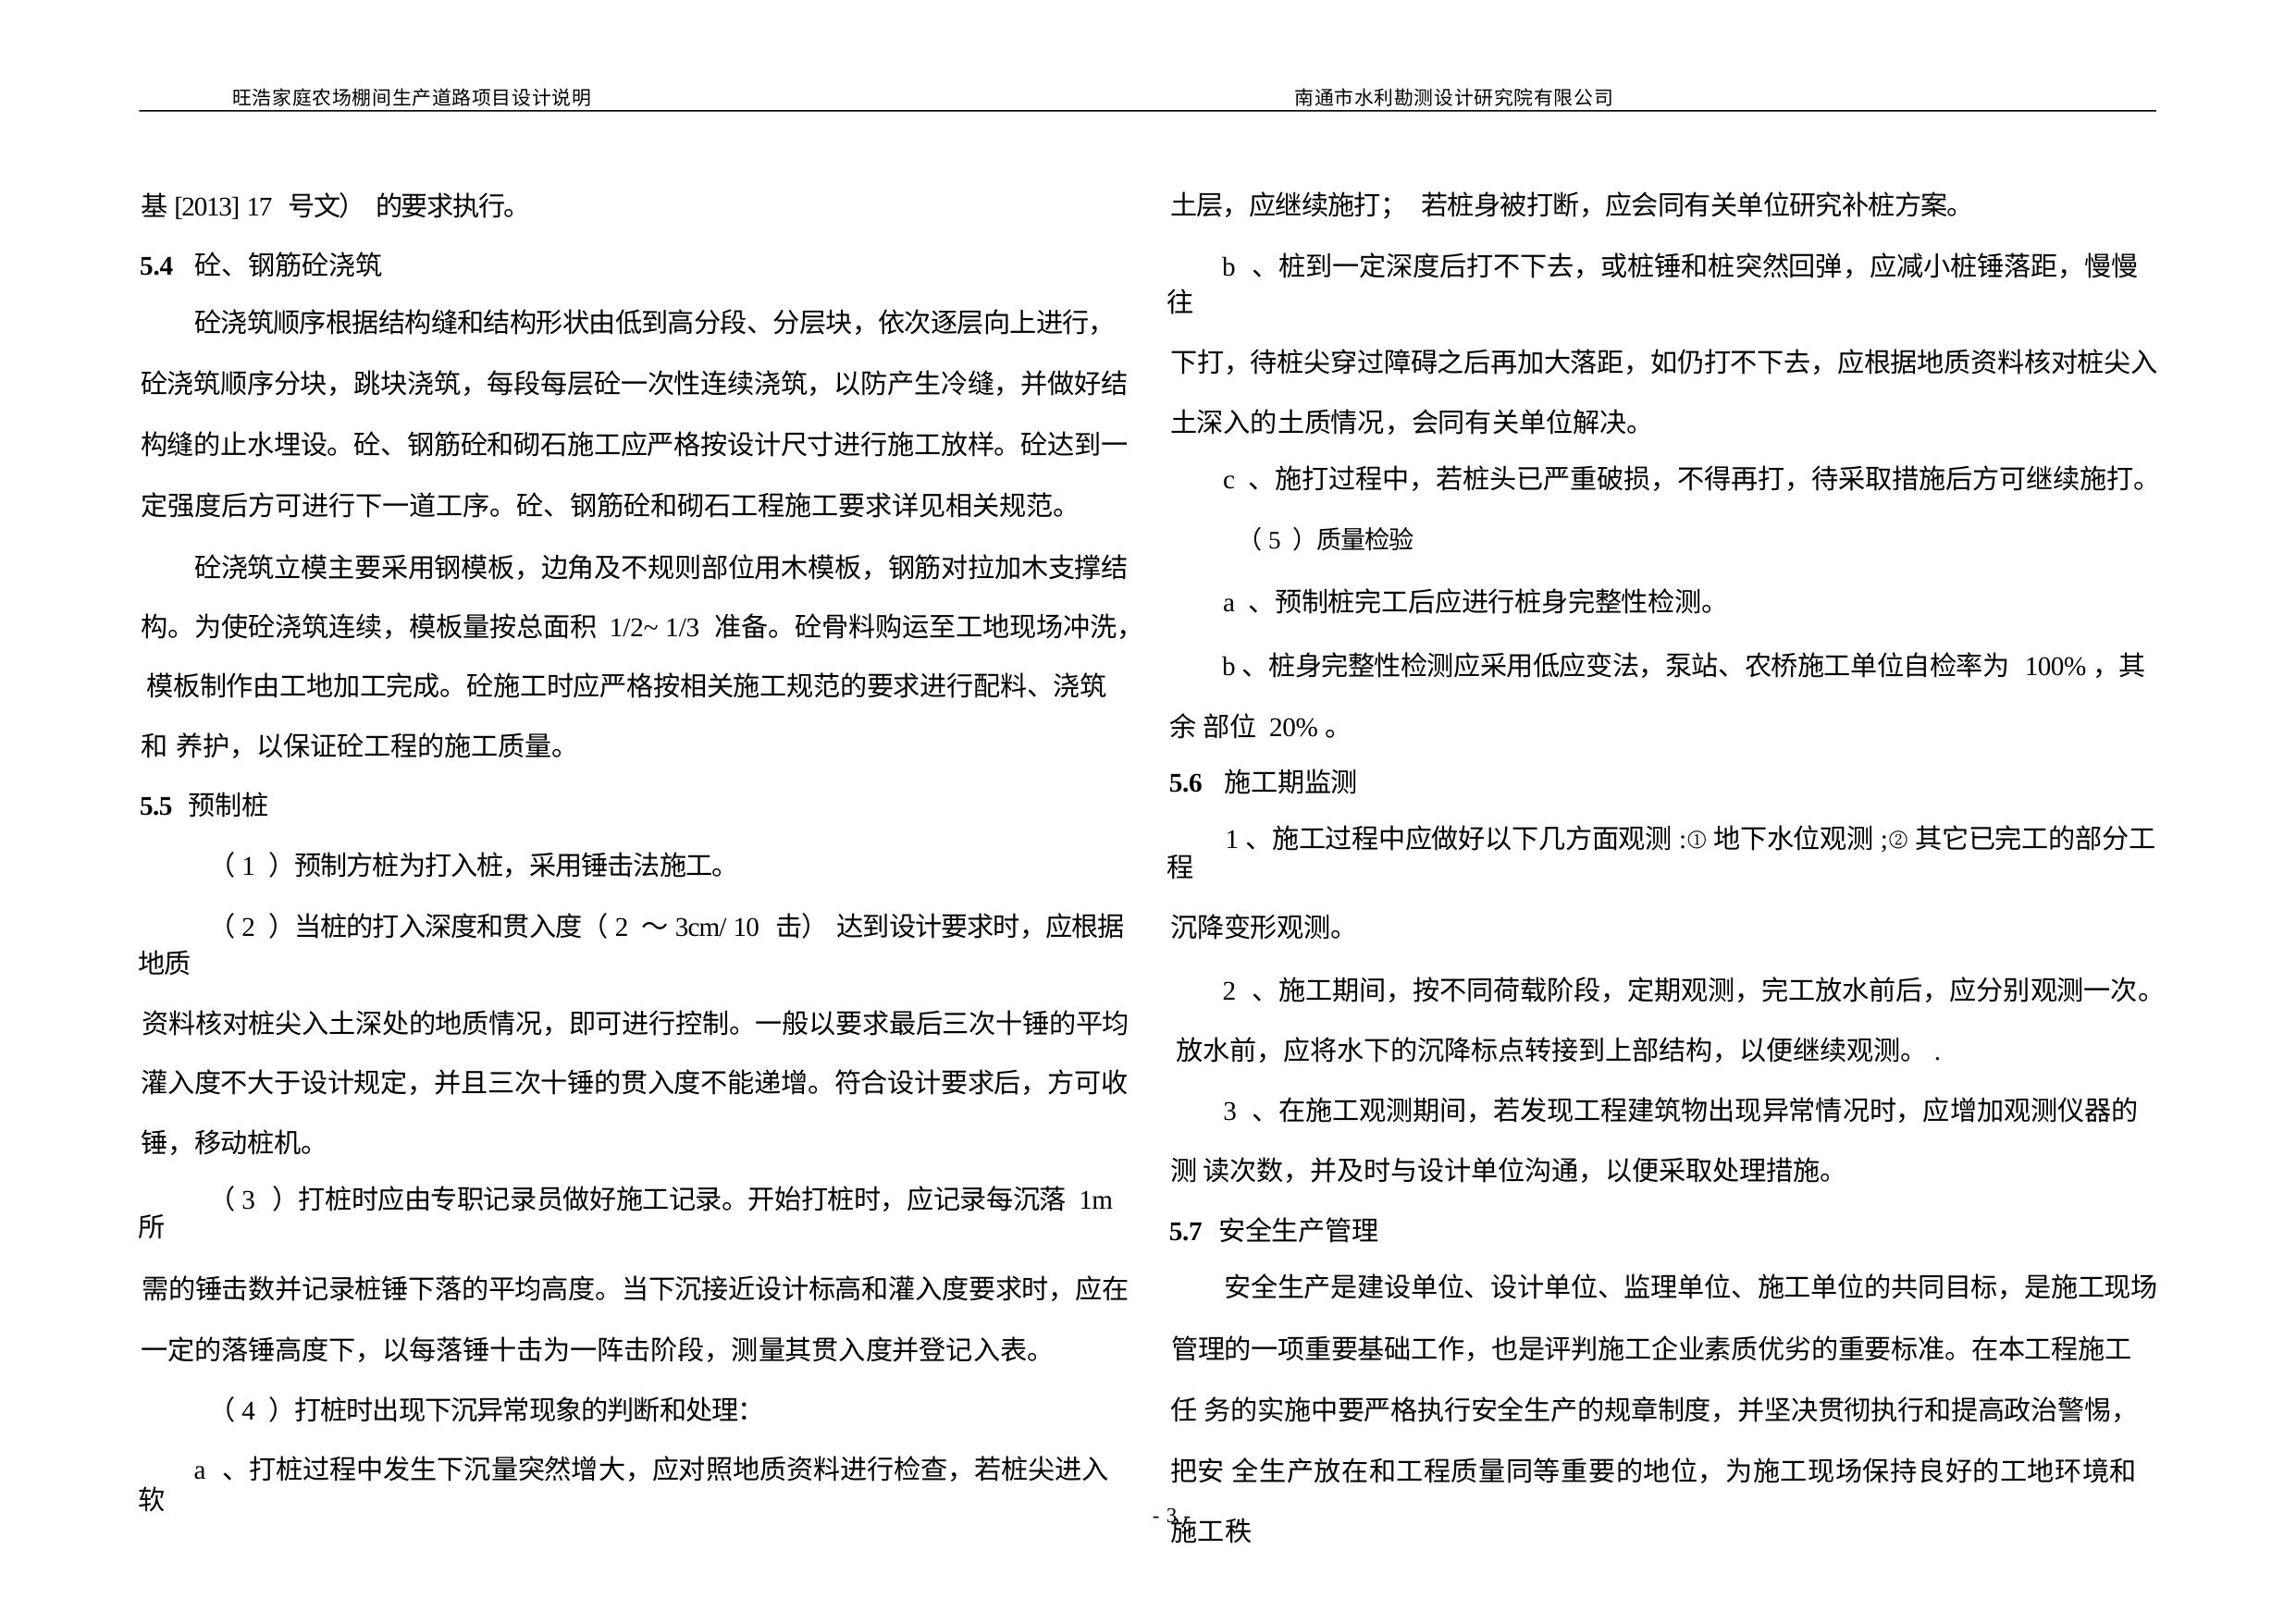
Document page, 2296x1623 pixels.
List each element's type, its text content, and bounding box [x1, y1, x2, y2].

text_box 土层，应继续施打； 若桩身被打断，应会同有关单位研究补桩方案。 b 、桩到一定深度后打不下去，或桩锤和桩突然回弹，应减小桩锤落距，慢慢往 下打，待桩尖穿过障碍之后再加大落距，如仍打不下去，应根据地质资料核对桩尖入 土深入的土质情况，会同有关单位解决。 c 、施打过程中，若桩头已严重破损，不得再打，待采取措施后方可继续施打。 （5 ）质量检验 a 、预制桩完工后应进行桩身完整性检测。 b、桩身完整性检测应采用低应变法，泵站、农桥施工单位自检率为 100%，其余 部位 20%。 5.6 施工期监测 1、施工过程中应做好以下几方面观测:①地下水位观测;②其它已完工的部分工程 沉降变形观测。 2 、施工期间，按不同荷载阶段，定期观测，完工放水前后，应分别观测一次。 放水前，应将水下的沉降标点转接到上部结构，以便继续观测。. 3 、在施工观测期间，若发现工程建筑物出现异常情况时，应增加观测仪器的测 读次数，并及时与设计单位沟通，以便采取处理措施。 5.7 安全生产管理 安全生产是建设单位、设计单位、监理单位、施工单位的共同目标，是施工现场 管理的一项重要基础工作，也是评判施工企业素质优劣的重要标准。在本工程施工任 务的实施中要严格执行安全生产的规章制度，并坚决贯彻执行和提高政治警惕，把安 全生产放在和工程质量同等重要的地位，为施工现场保持良好的工地环境和施工秩 [1167, 187, 2159, 1425]
text_box - 3 - [1150, 1504, 1192, 1529]
text_box 南通市水利勘测设计研究院有限公司 [1292, 82, 1619, 110]
text_box 基[2013] 17 号文） 的要求执行。 5.4 砼、钢筋砼浇筑 砼浇筑顺序根据结构缝和结构形状由低到高分段、分层块，依次逐层向上进行， 砼浇筑顺序分块，跳块浇筑，每段每层砼一次性连续浇筑，以防产生冷缝，并做好结 构缝的止水埋设。砼、钢筋砼和砌石施工应严格按设计尺寸进行施工放样。砼达到一 定强度后方可进行下一道工序。砼、钢筋砼和砌石工程施工要求详见相关规范。 砼浇筑立模主要采用钢模板，边角及不规则部位用木模板，钢筋对拉加木支撑结 构。为使砼浇筑连续，模板量按总面积 1/2~ 1/3 准备。砼骨料购运至工地现场冲洗， 模板制作由工地加工完成。砼施工时应严格按相关施工规范的要求进行配料、浇筑和 养护，以保证砼工程的施工质量。 5.5 预制桩 （1 ）预制方桩为打入桩，采用锤击法施工。 （2 ）当桩的打入深度和贯入度（2 ～3cm/ 10 击） 达到设计要求时，应根据地质 资料核对桩尖入土深处的地质情况，即可进行控制。一般以要求最后三次十锤的平均 灌入度不大于设计规定，并且三次十锤的贯入度不能递增。符合设计要求后，方可收 锤，移动桩机。 （3 ）打桩时应由专职记录员做好施工记录。开始打桩时，应记录每沉落 1m 所 需的锤击数并记录桩锤下落的平均高度。当下沉接近设计标高和灌入度要求时，应在 一定的落锤高度下，以每落锤十击为一阵击阶段，测量其贯入度并登记入表。 （4 ）打桩时出现下沉异常现象的判断和处理： a 、打桩过程中发生下沉量突然增大，应对照地质资料进行检查，若桩尖进入软 [138, 182, 1134, 1425]
text_box 旺浩家庭农场棚间生产道路项目设计说明 [230, 82, 597, 110]
